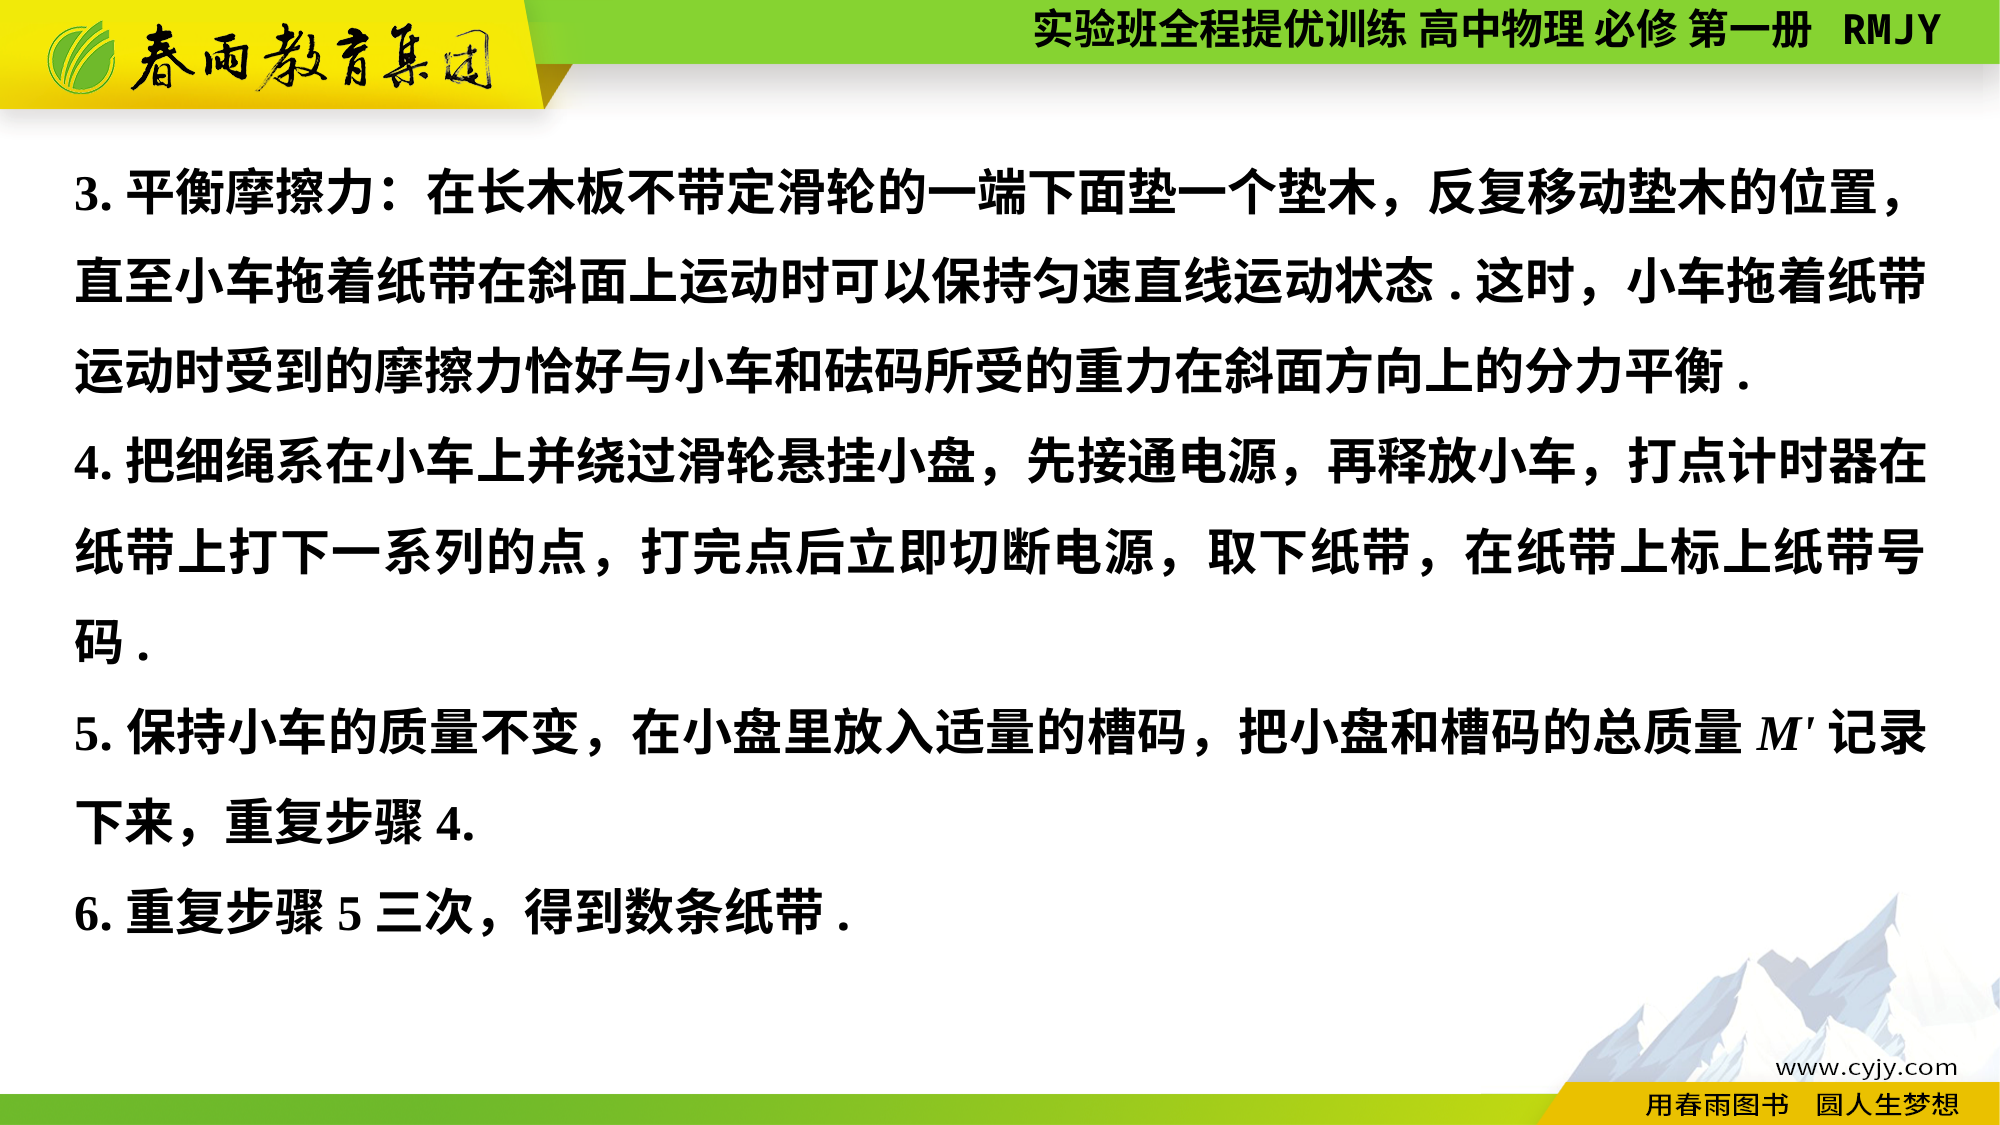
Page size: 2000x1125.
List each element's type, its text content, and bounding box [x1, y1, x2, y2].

list 3.平衡摩擦力：在长木板不带定滑轮的一端下面垫一个垫木，反复移动垫木的位置，直至小车拖着纸带在斜面上运动时可以保持匀速直线运动状态.这时，小车拖着纸带运动时受到的摩擦力恰好与小车和砝码所受的重力在斜面方向上的分力平衡. 4.把细绳系在小车上并绕过滑轮悬挂小盘，先接通电源，再释放小车，打点计时器在纸带上打下一系列的点，打完点后立即切断电源，取下纸带，在纸带上标上纸带号码. 5.保持小车的质量不变，在小盘里放入适量的槽码，把小盘和槽码的总质量M'记录下来，重复步骤4. 6.重复步骤5三次，得到数条纸带. [59, 122, 1944, 956]
picture [0, 0, 2000, 1125]
